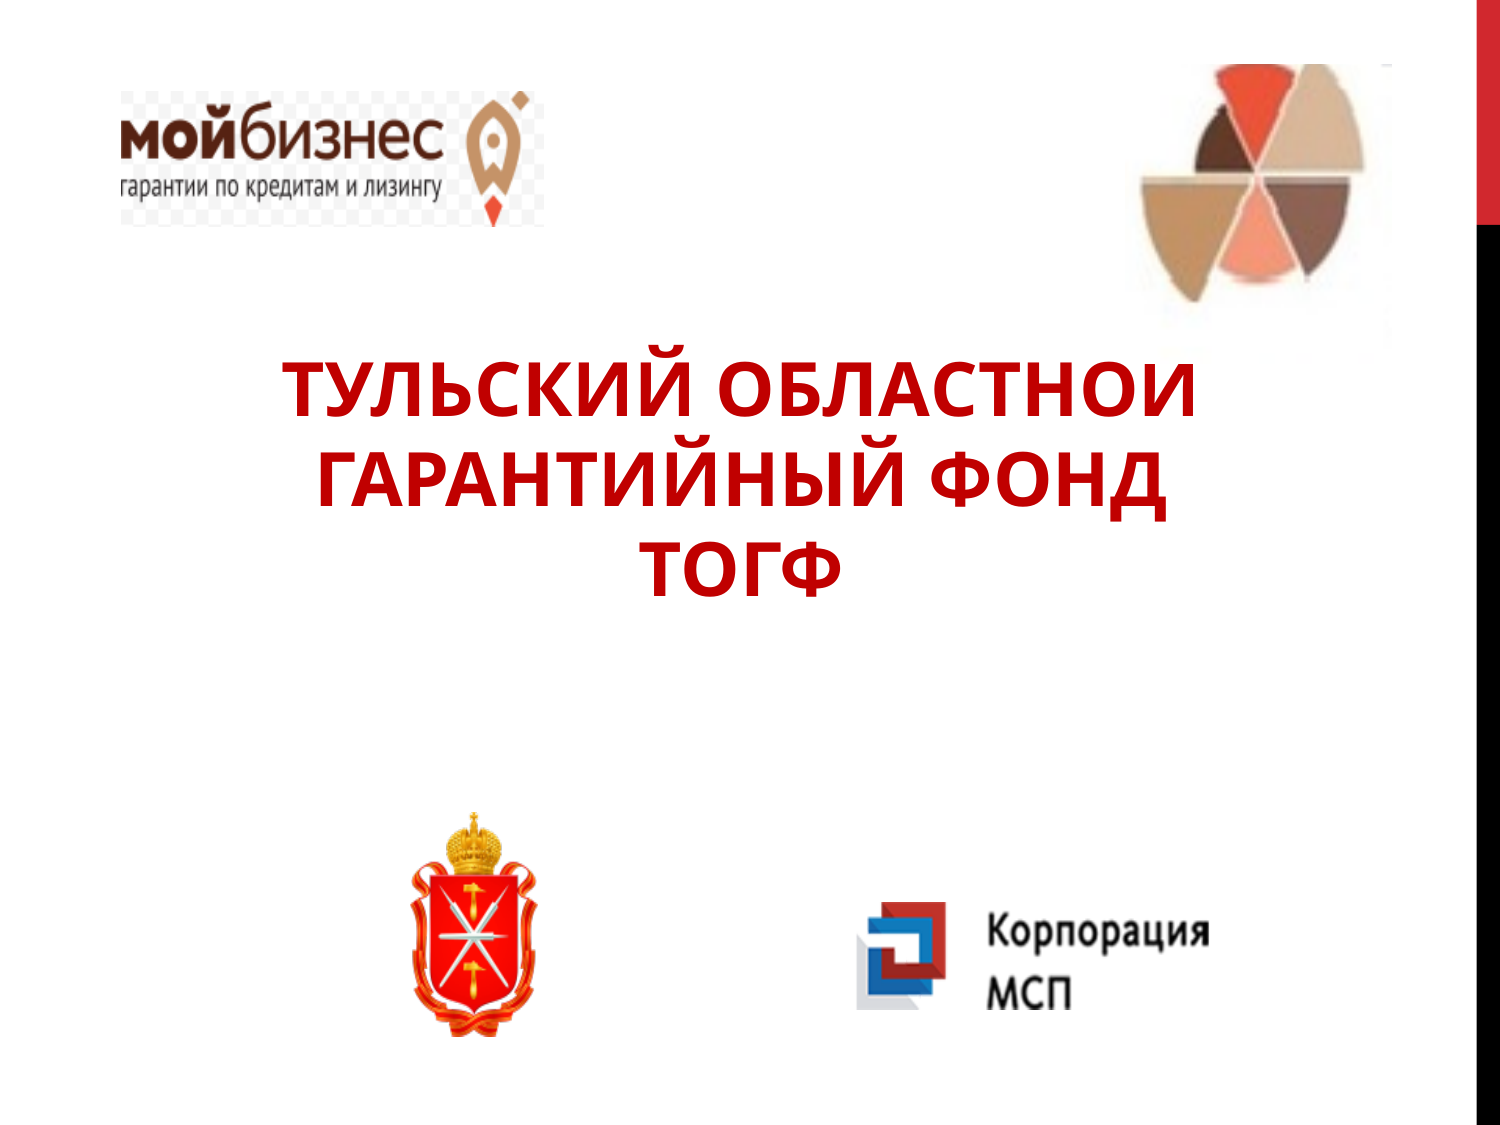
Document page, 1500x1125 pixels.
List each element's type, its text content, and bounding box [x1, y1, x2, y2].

text_box ТУЛЬСКИЙ ОБЛАСТНОЙ ГАРАНТИЙНЫЙ ФОНД ТОГФ [0, 193, 1483, 513]
picture [843, 902, 1236, 1011]
picture [1124, 63, 1392, 364]
picture [121, 90, 545, 227]
picture [409, 812, 539, 1037]
